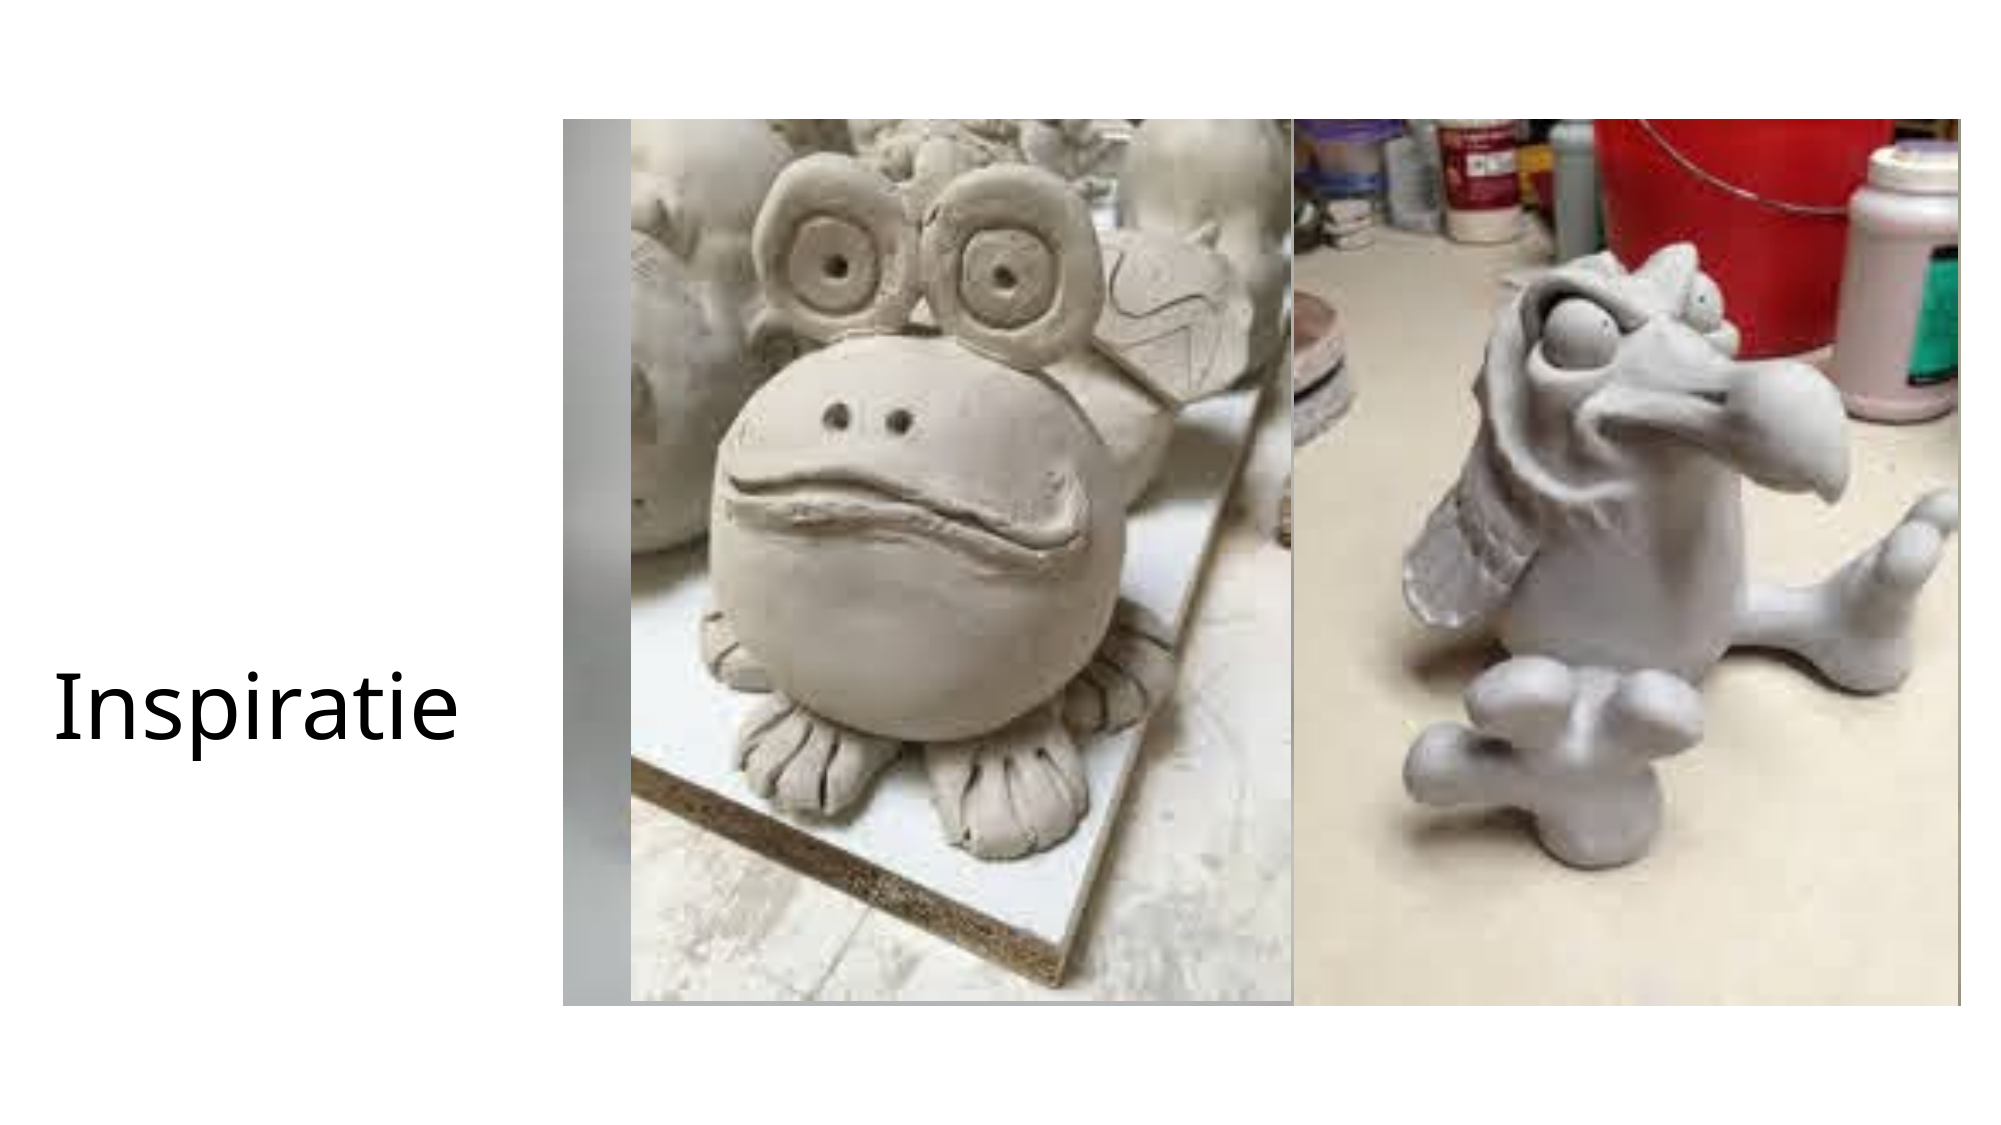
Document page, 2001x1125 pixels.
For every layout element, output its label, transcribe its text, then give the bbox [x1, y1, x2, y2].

picture [563, 119, 1961, 1006]
title Inspiratie [39, 202, 563, 766]
